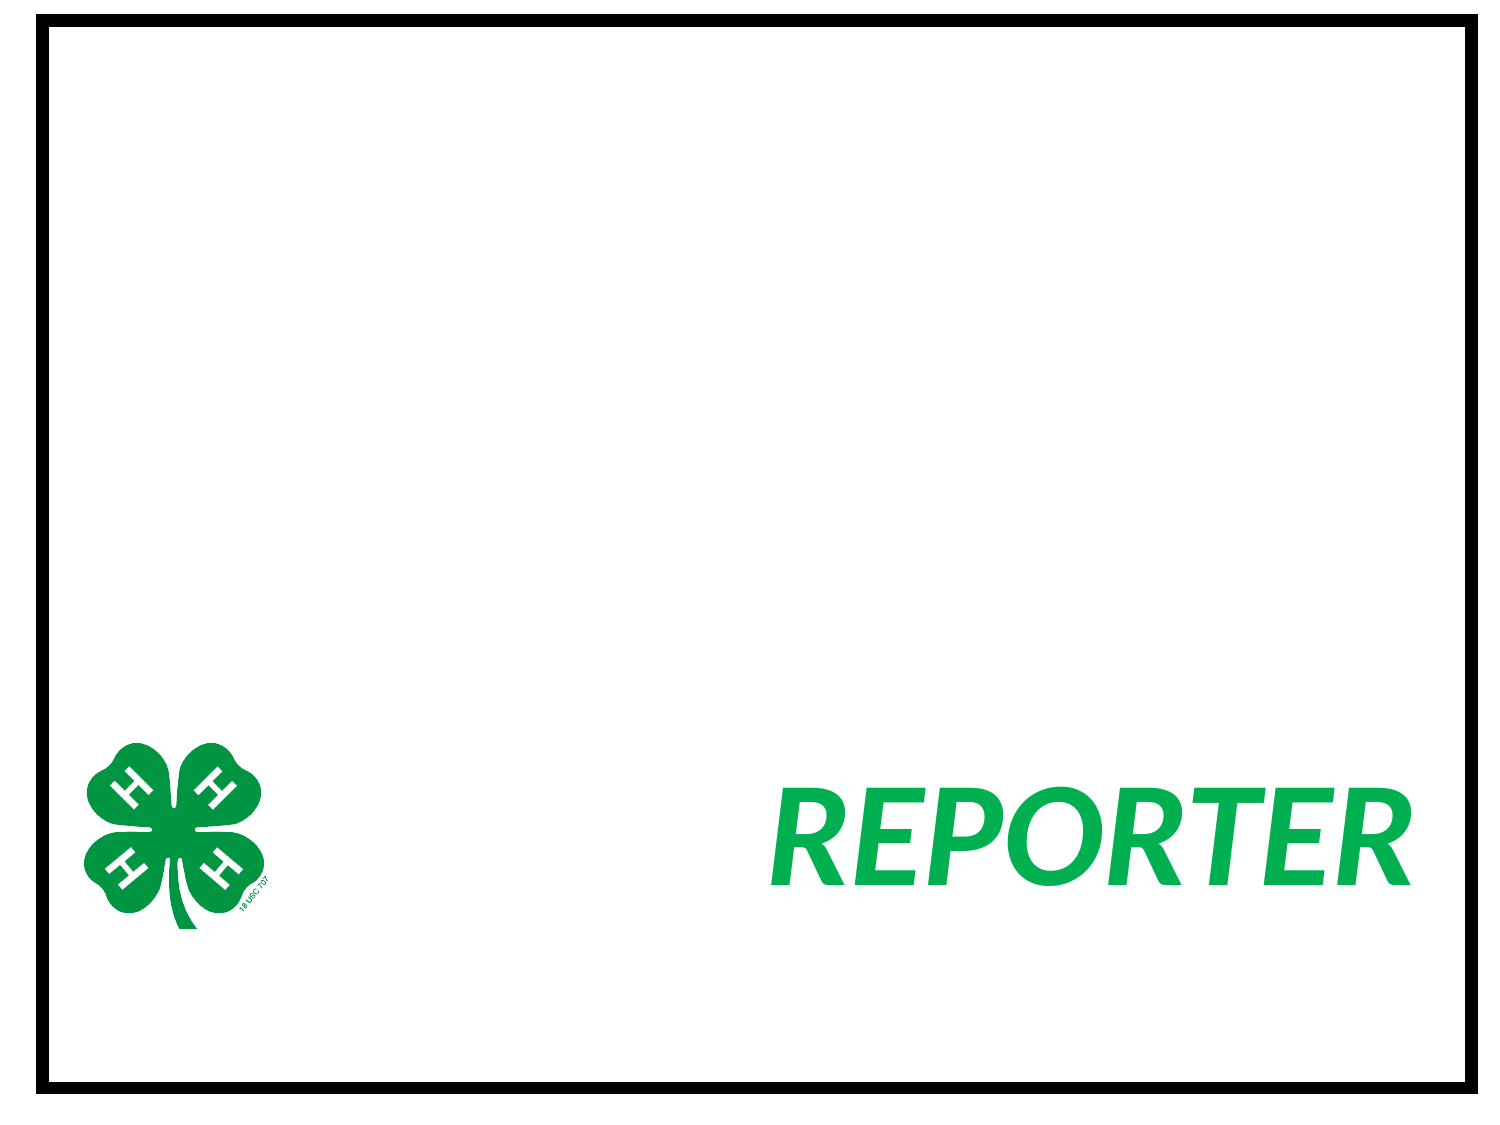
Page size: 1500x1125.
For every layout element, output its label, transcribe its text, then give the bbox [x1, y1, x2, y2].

picture [84, 740, 268, 930]
text_box [41, 19, 1473, 1089]
text_box REPORTER [301, 727, 1440, 923]
